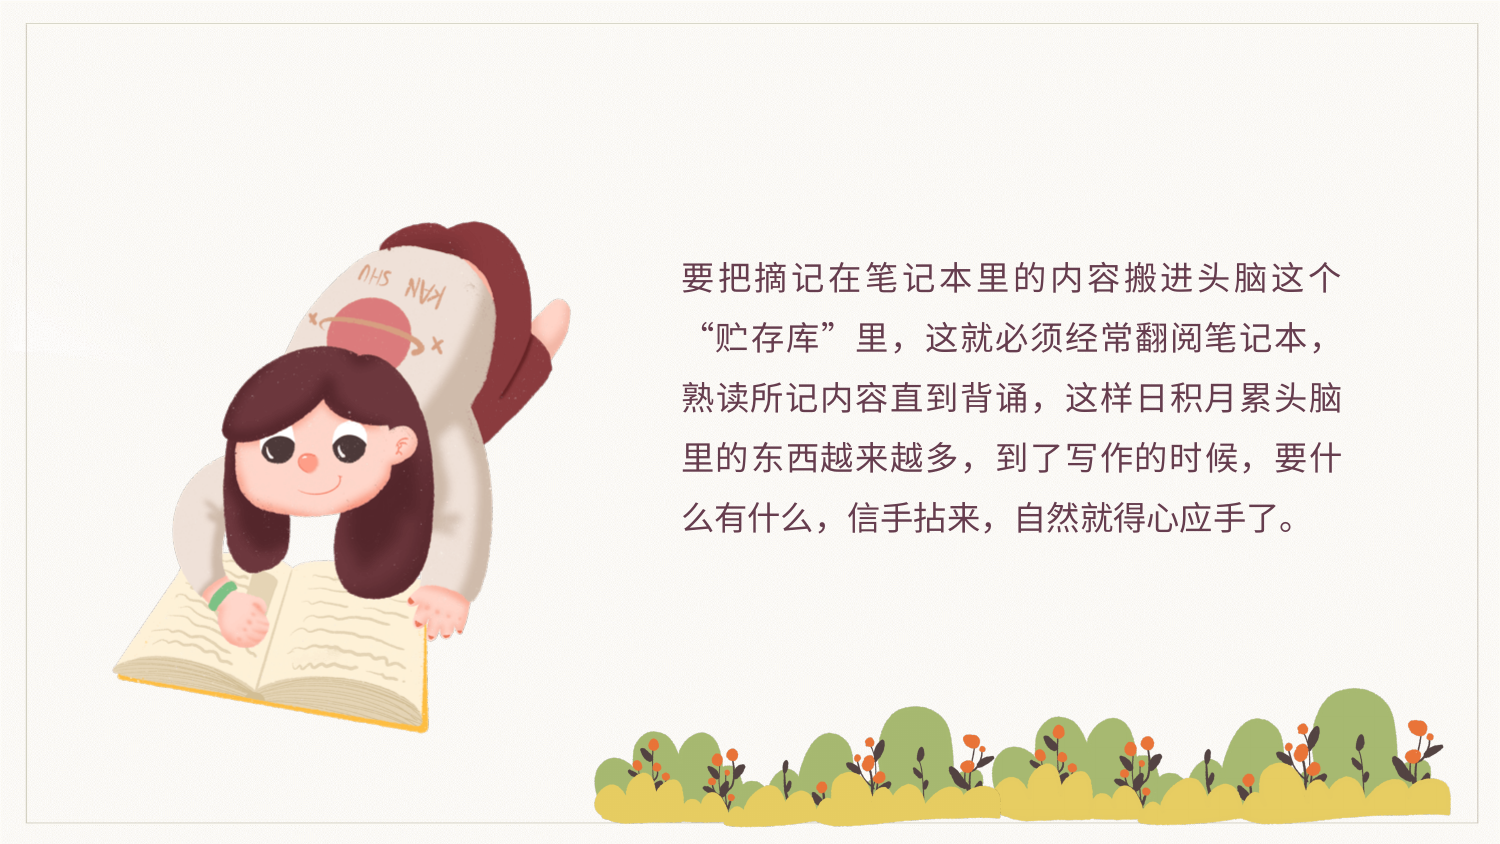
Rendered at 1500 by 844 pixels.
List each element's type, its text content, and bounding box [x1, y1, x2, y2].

picture [0, 0, 1500, 844]
text_box 要把摘记在笔记本里的内容搬进头脑这个“贮存库”里，这就必须经常翻阅笔记本，熟读所记内容直到背诵，这样日积月累头脑里的东西越来越多，到了写作的时候，要什么有什么，信手拈来，自然就得心应手了。 [754, 229, 1358, 540]
